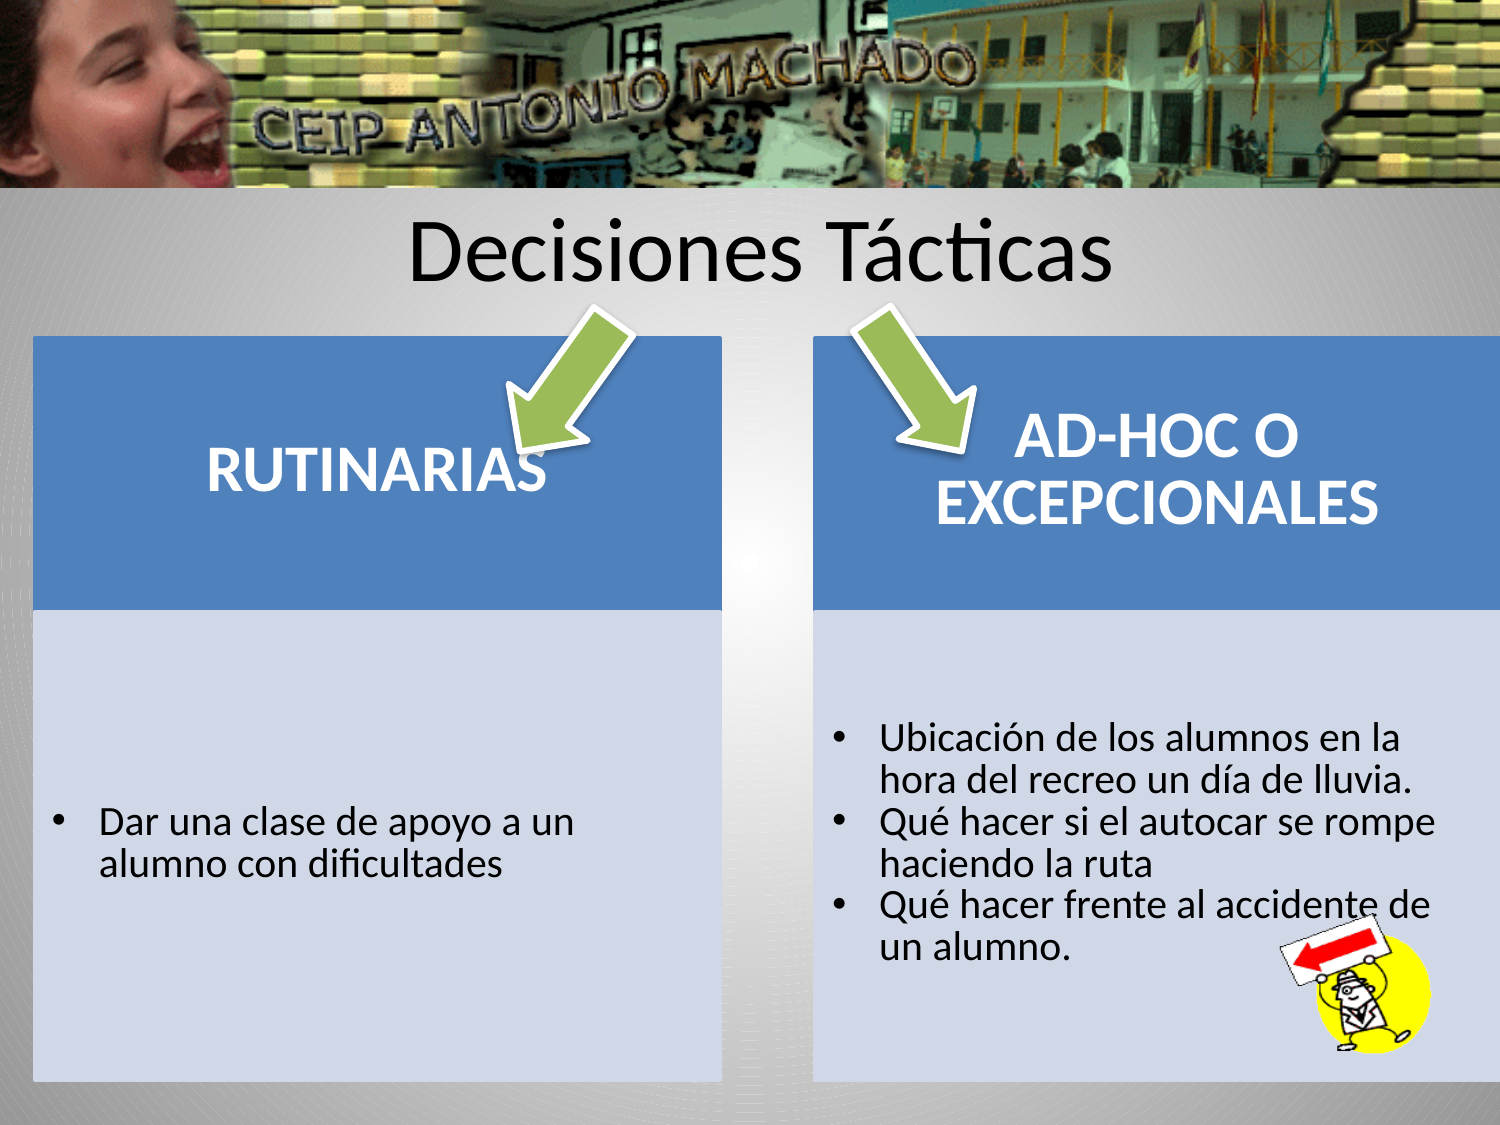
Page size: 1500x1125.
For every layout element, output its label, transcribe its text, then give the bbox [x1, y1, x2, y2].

picture [1277, 913, 1448, 1056]
title Decisiones Tácticas [199, 199, 1325, 308]
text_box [34, 327, 1500, 1091]
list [0, 0, 1500, 188]
text_box [576, 303, 626, 326]
text_box [855, 302, 909, 326]
